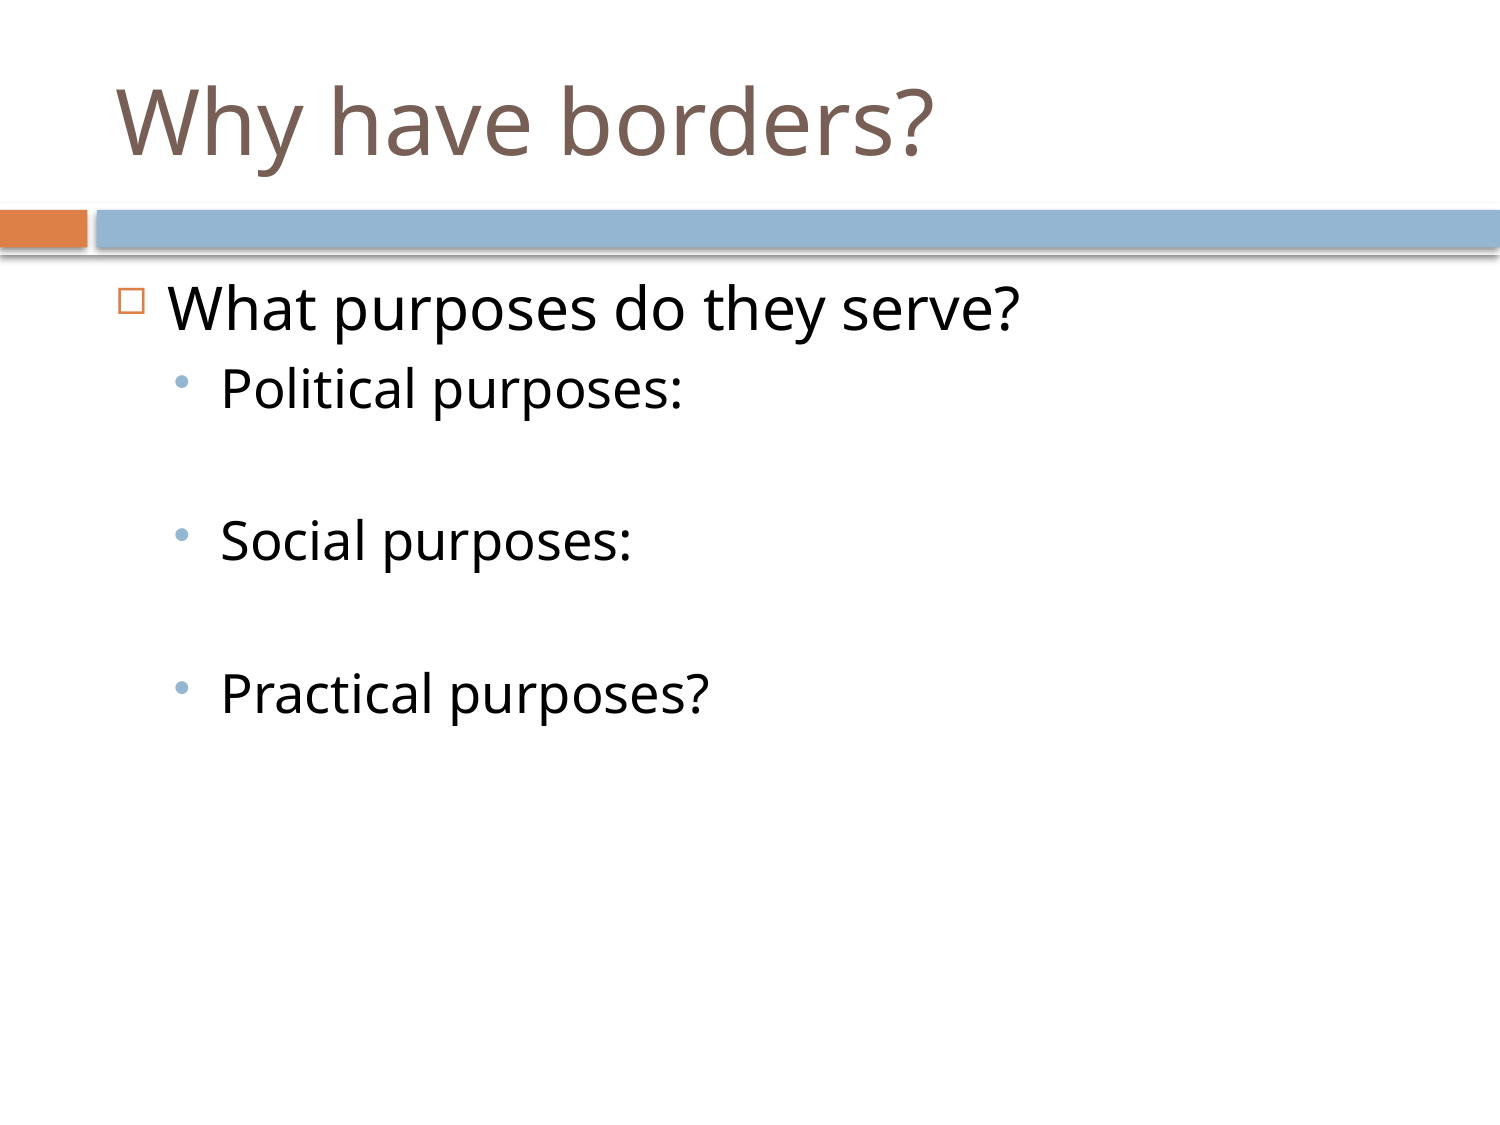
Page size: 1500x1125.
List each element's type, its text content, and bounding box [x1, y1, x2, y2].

list What purposes do they serve? Political purposes: Social purposes: Practical purposes? [100, 262, 1439, 1001]
title Why have borders? [100, 37, 1439, 201]
